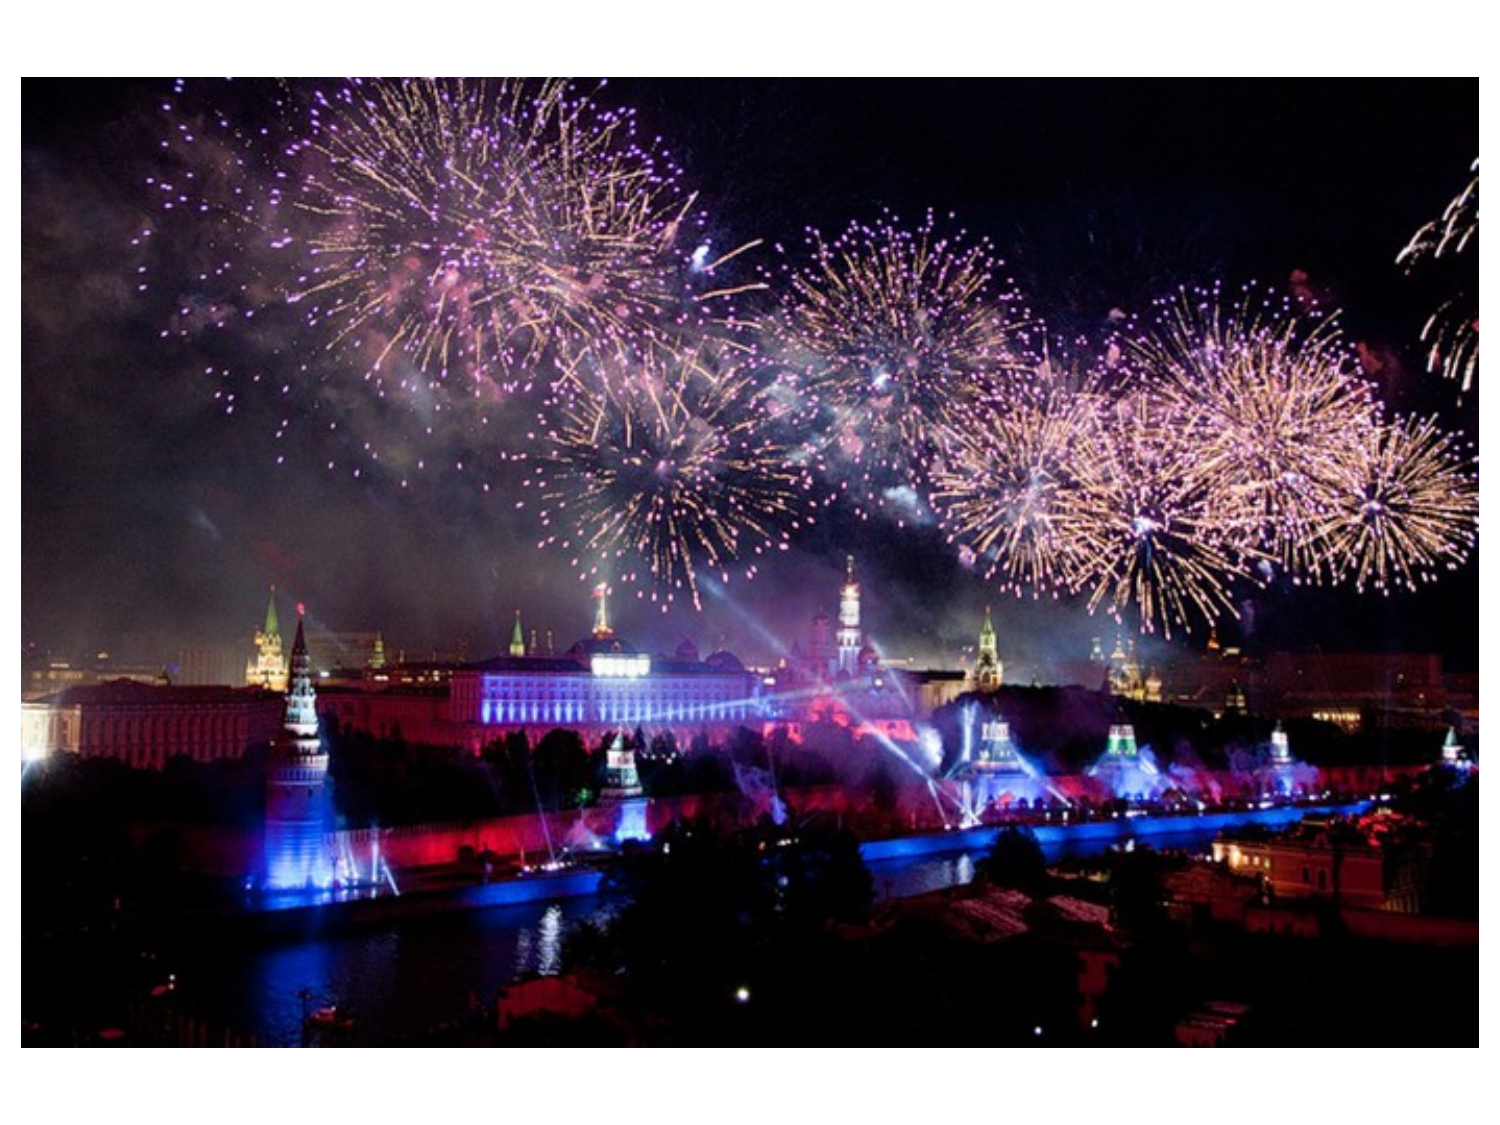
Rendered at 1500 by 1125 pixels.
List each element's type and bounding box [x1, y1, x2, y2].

picture [21, 76, 1479, 1049]
